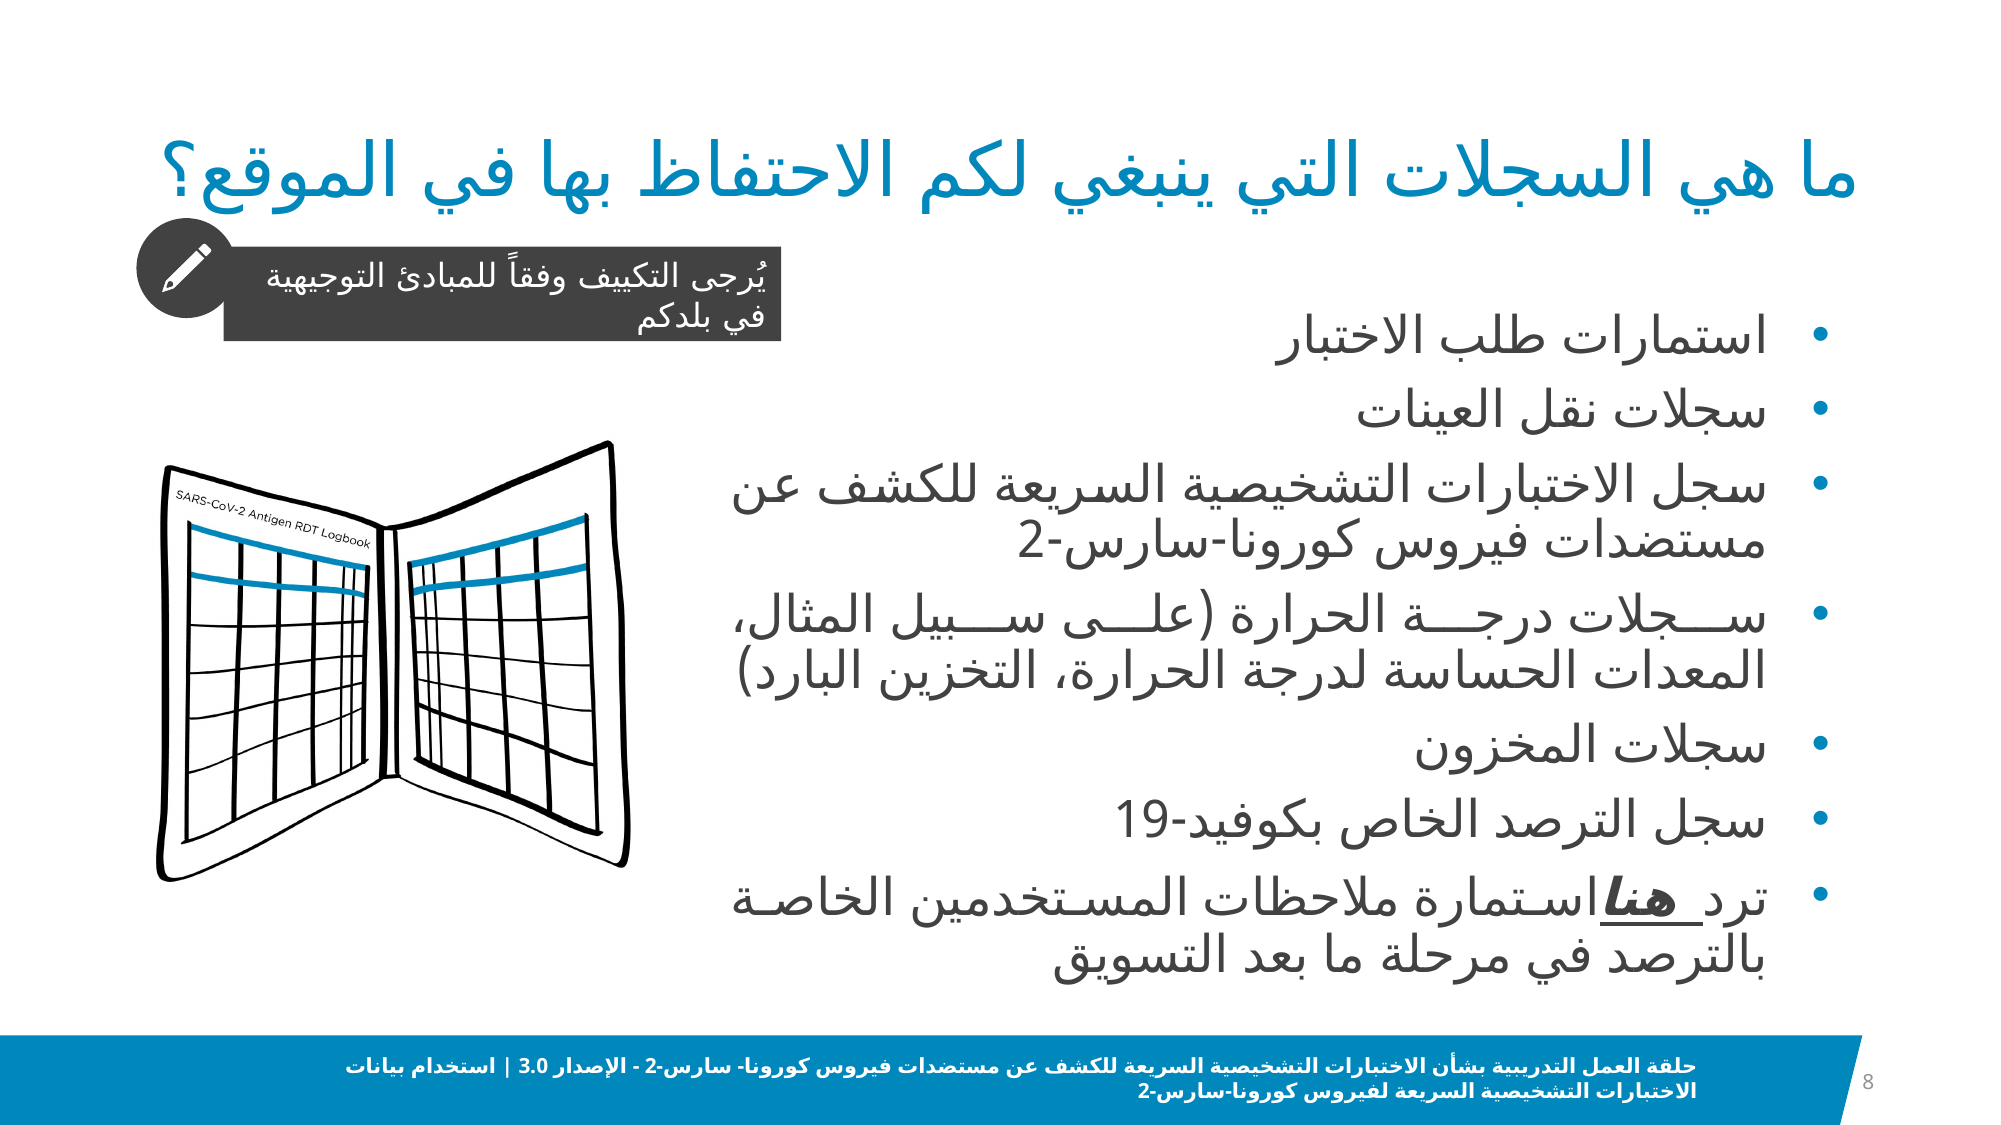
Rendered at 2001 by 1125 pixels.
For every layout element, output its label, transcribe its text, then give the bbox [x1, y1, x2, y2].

list استمارات طلب الاختبار سجلات نقل العينات سجل الاختبارات التشخيصية السريعة للكشف عن مستضدات فيروس كورونا-سارس-2 سجلات درجة الحرارة (على سبيل المثال، المعدات الحساسة لدرجة الحرارة، التخزين البارد) سجلات المخزون سجل الترصد الخاص بكوفيد-19 ترد هنا استمارة ملاحظات المستخدمين الخاصة بالترصد في مرحلة ما بعد التسويق [715, 301, 1863, 1030]
title ما هي السجلات التي ينبغي لكم الاحتفاظ بها في الموقع؟ [137, 58, 1863, 213]
footer حلقة العمل التدريبية بشأن الاختبارات التشخيصية السريعة للكشف عن مستضدات فيروس كورونا- سارس-2 - الإصدار 3.0 | استخدام بيانات الاختبارات التشخيصية السريعة لفيروس كورونا-سارس-2 [302, 1036, 1698, 1119]
picture [57, 323, 716, 981]
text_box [137, 219, 782, 317]
slide_number 8 [1862, 1035, 1947, 1125]
